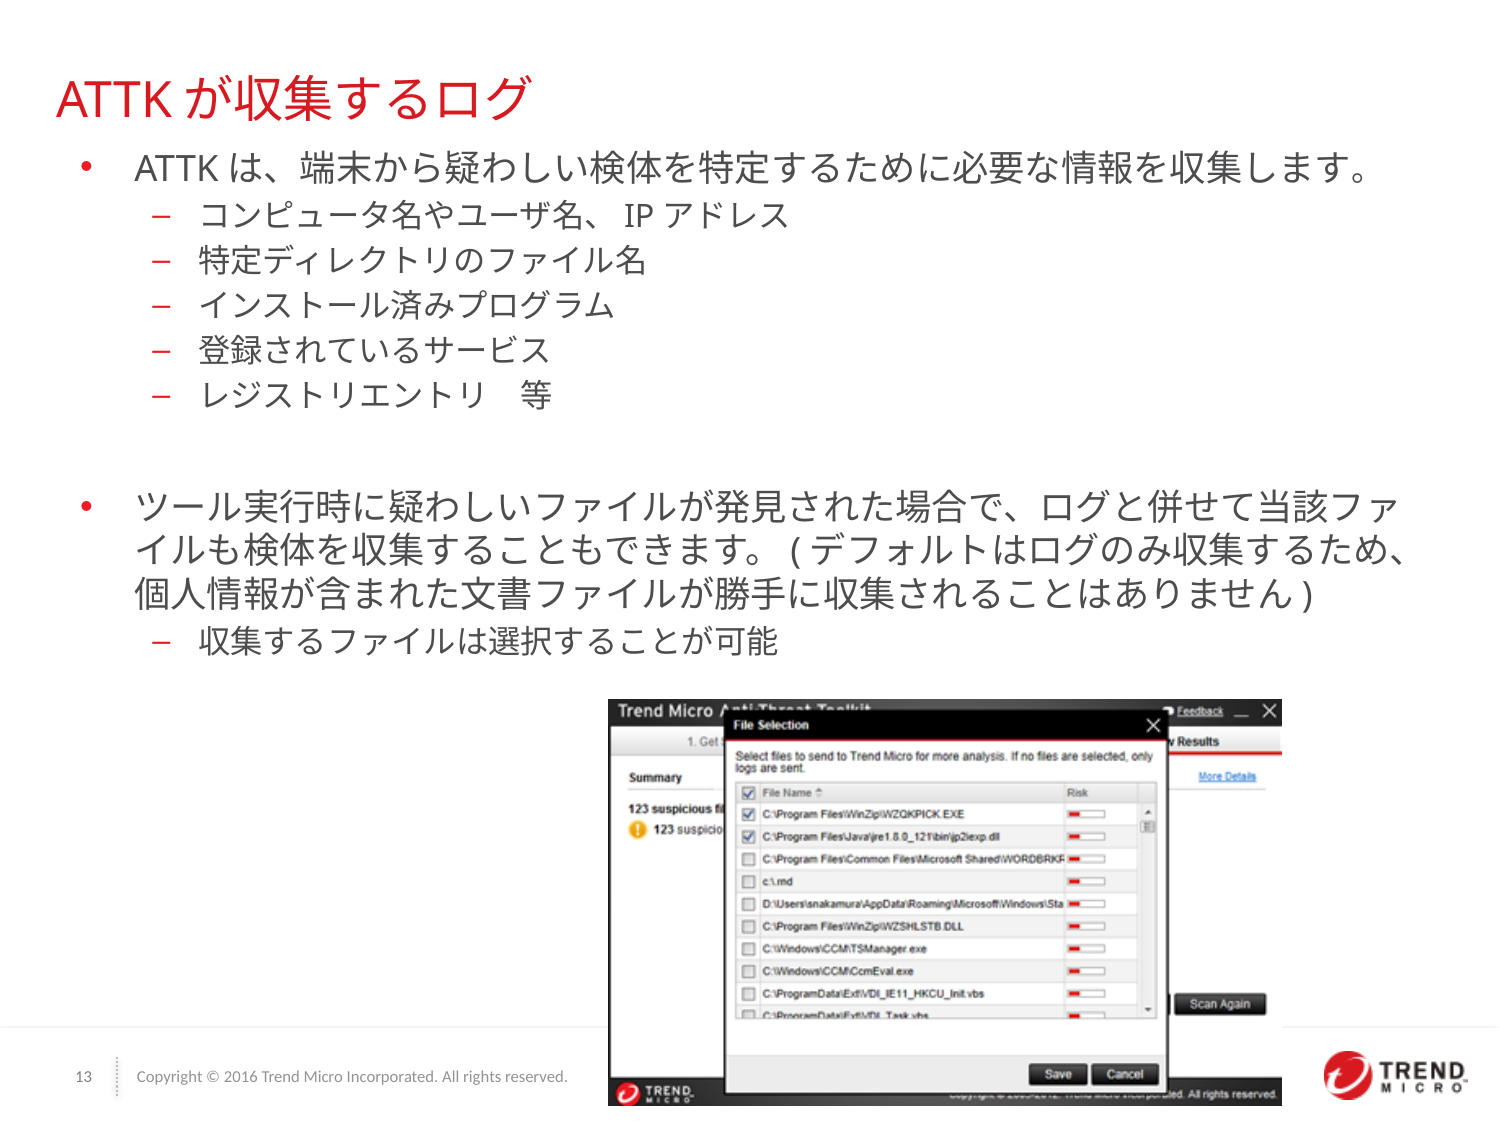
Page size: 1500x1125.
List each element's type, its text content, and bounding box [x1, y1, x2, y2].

text_box ATTKが収集するログ [41, 19, 1481, 136]
list ATTKは、端末から疑わしい検体を特定するために必要な情報を収集します。 コンピュータ名やユーザ名、IPアドレス 特定ディレクトリのファイル名 インストール済みプログラム 登録されているサービス レジストリエントリ 等 ツール実行時に疑わしいファイルが発見された場合で、ログと併せて当該ファイルも検体を収集することもできます。(デフォルトはログのみ収集するため、個人情報が含まれた文書ファイルが勝手に収集されることはありません) 収集するファイルは選択することが可能 [64, 137, 1438, 705]
picture [608, 699, 1282, 1107]
picture [1324, 1051, 1468, 1100]
